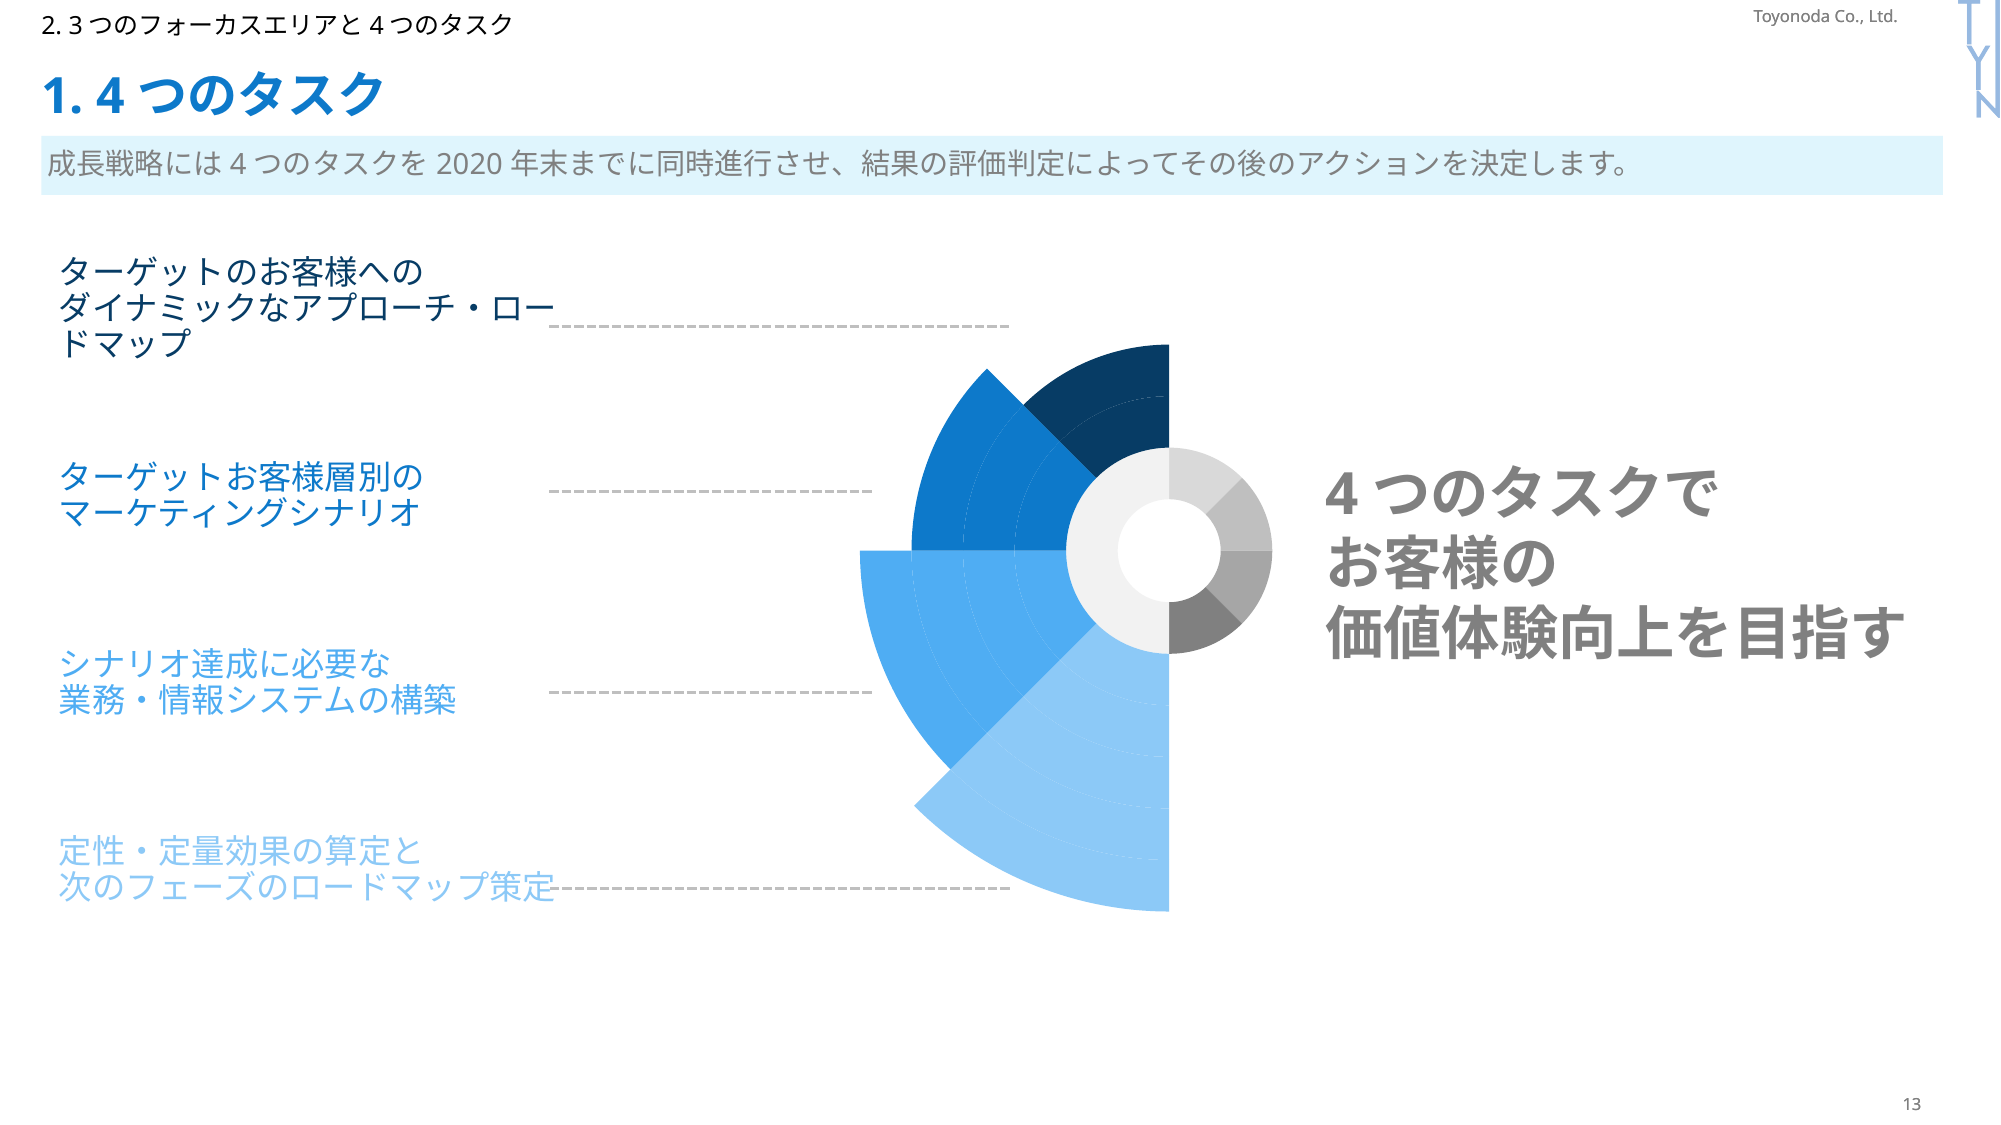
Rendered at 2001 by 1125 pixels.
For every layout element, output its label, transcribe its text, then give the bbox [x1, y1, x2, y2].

text_box ターゲットお客様層別の マーケティングシナリオ [58, 455, 597, 538]
list 成長戦略には4つのタスクを2020年末までに同時進行させ、結果の評価判定によってその後のアクションを決定します。 [41, 142, 1943, 195]
chart [803, 186, 1535, 948]
text_box 定性・定量効果の算定と 次のフェーズのロードマップ策定 [58, 829, 573, 912]
text_box ターゲットのお客様への ダイナミックなアプローチ・ロードマップ [58, 268, 573, 351]
text_box 4つのタスクで お客様の 価値体験向上を目指す [1535, 448, 1923, 674]
picture [1958, 0, 2000, 118]
list 2. 3つのフォーカスエリアと4つのタスク [41, 5, 998, 48]
text_box シナリオ達成に必要な 業務・情報システムの構築 [58, 642, 573, 725]
title 1. 4つのタスク [41, 53, 1943, 142]
